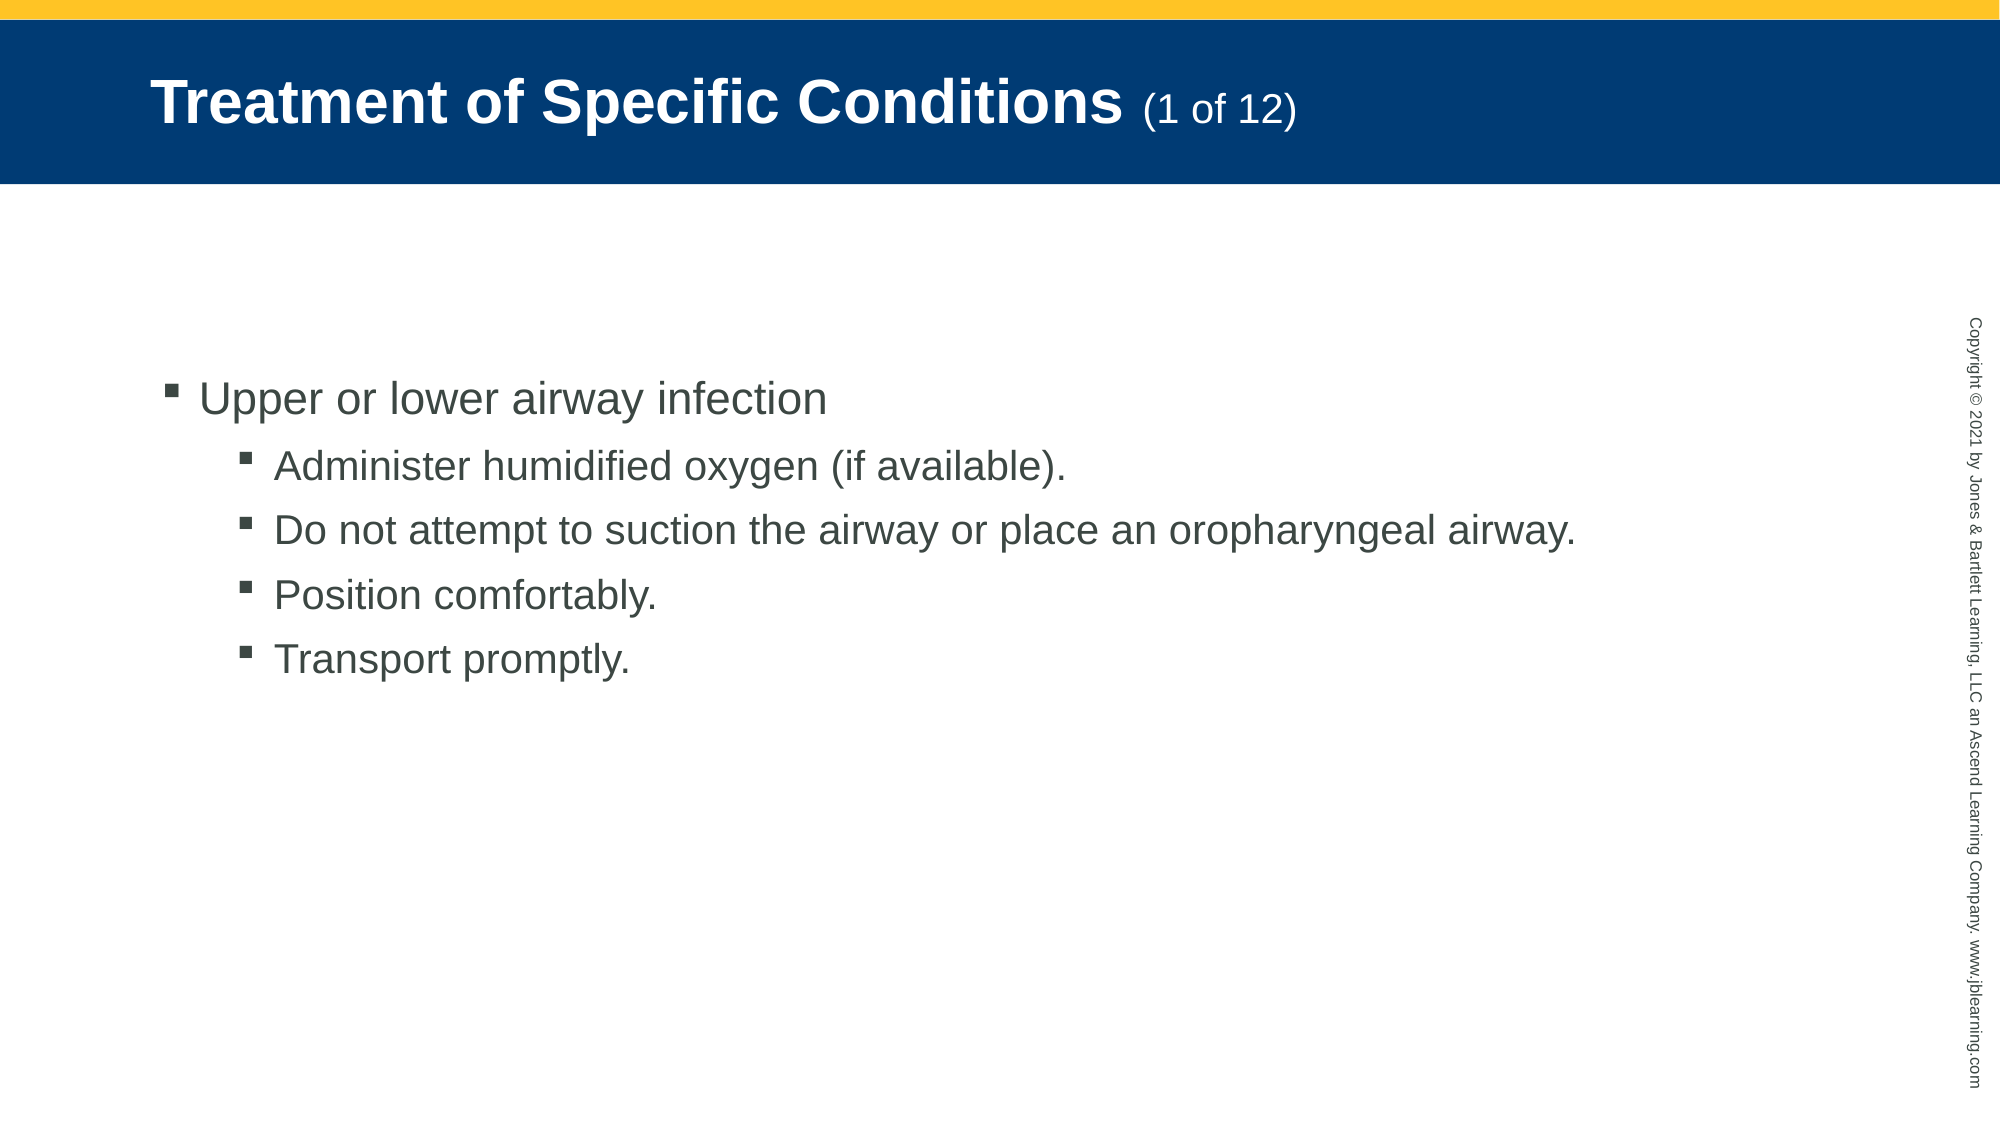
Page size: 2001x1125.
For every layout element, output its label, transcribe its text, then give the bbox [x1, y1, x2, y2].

list Upper or lower airway infection Administer humidified oxygen (if available). Do not attempt to suction the airway or place an oropharyngeal airway. Position comfortably. Transport promptly. [146, 361, 1859, 1016]
title Treatment of Specific Conditions (1 of 12) [0, 19, 2000, 185]
